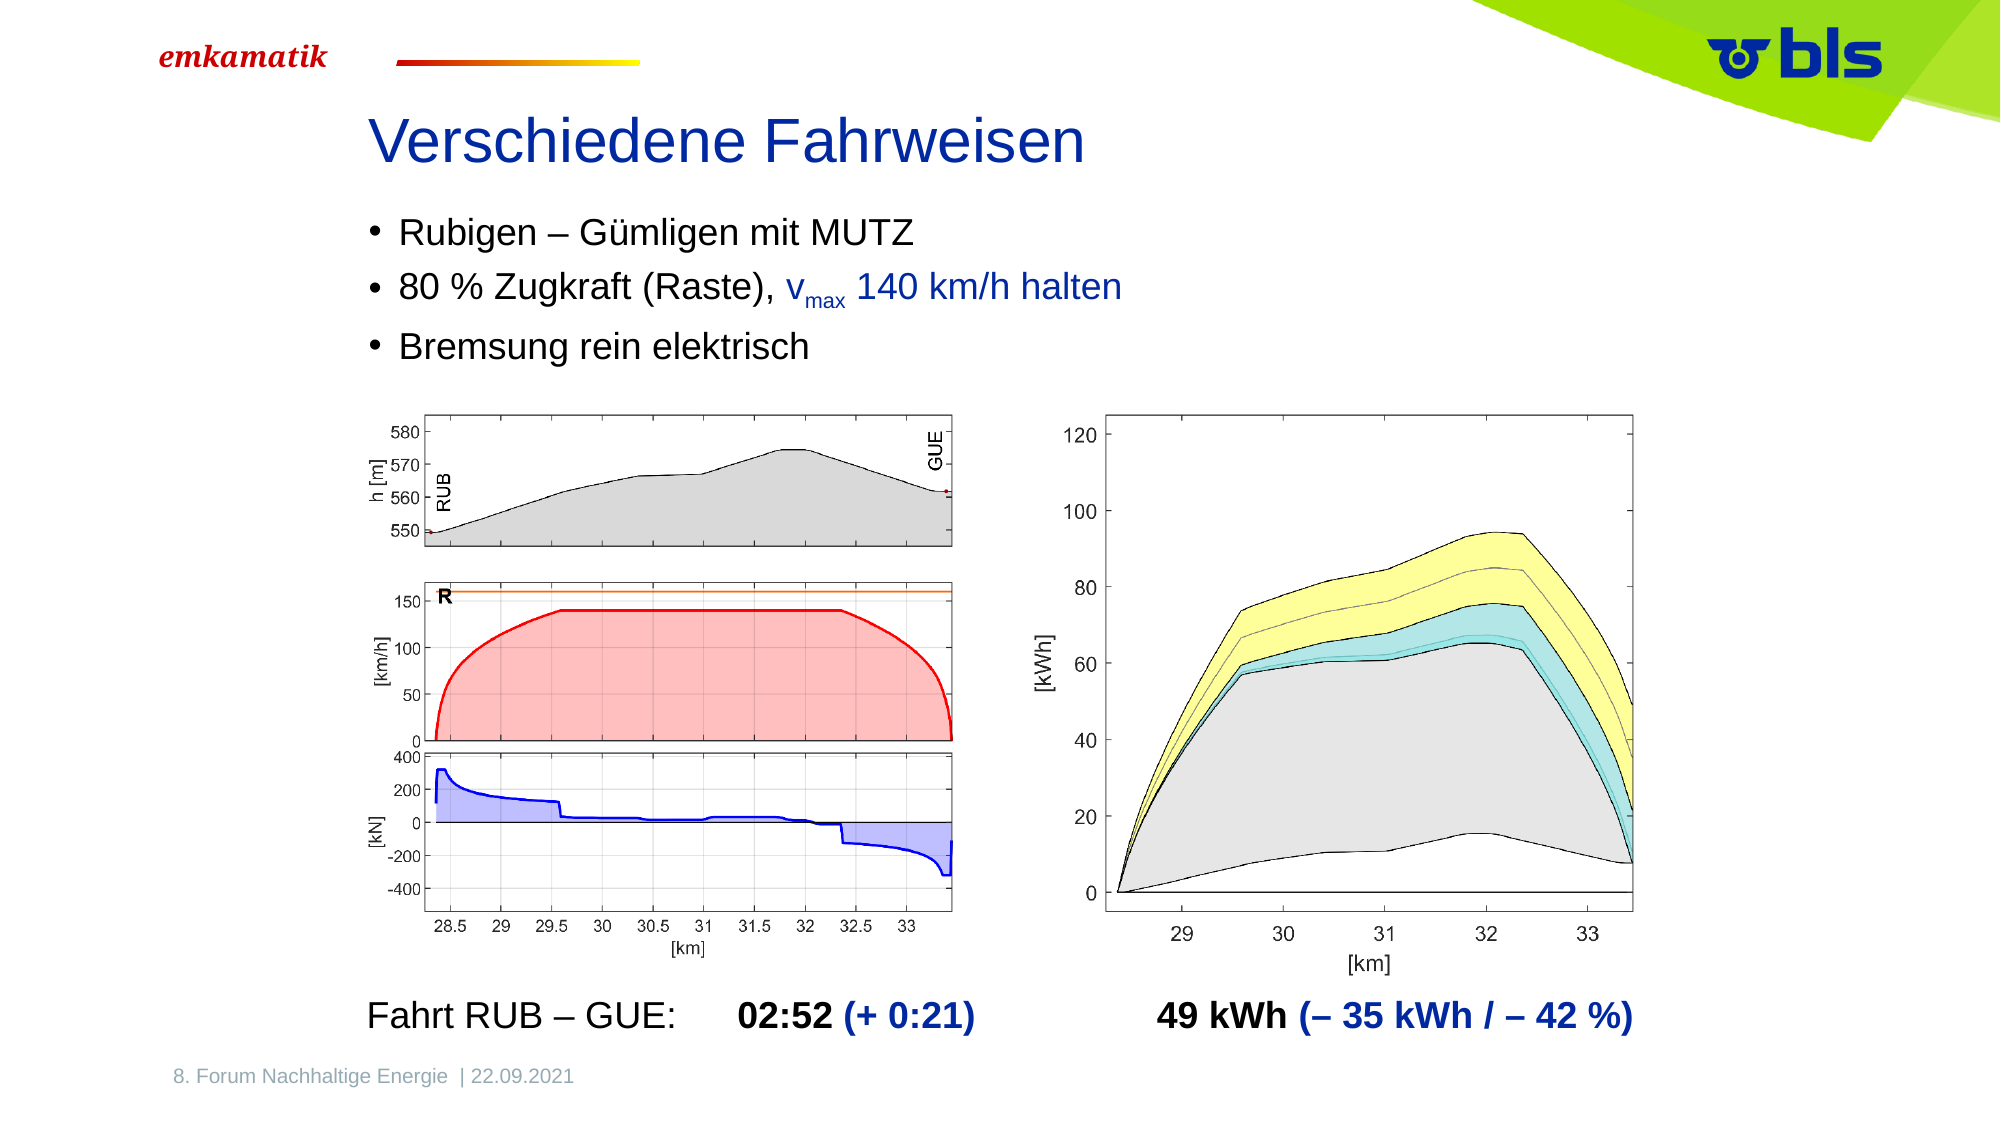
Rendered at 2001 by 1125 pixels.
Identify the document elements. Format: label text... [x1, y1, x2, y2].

picture [1017, 369, 1697, 978]
text_box 49 kWh (– 35 kWh / – 42 %) [1065, 983, 1649, 1044]
list Rubigen – Gümligen mit MUTZ 80 % Zugkraft (Raste), vmax 140 km/h halten Bremsung rein elektrisch [368, 208, 1632, 1035]
picture [336, 369, 1016, 978]
footer 8. Forum Nachhaltige Energie | 22.09.2021 [173, 1062, 807, 1091]
text_box 02:52 (+ 0:21) [590, 983, 991, 1044]
text_box Fahrt RUB – GUE: [351, 983, 590, 1044]
picture [1472, 0, 2001, 142]
title Verschiedene Fahrweisen [368, 100, 1556, 185]
